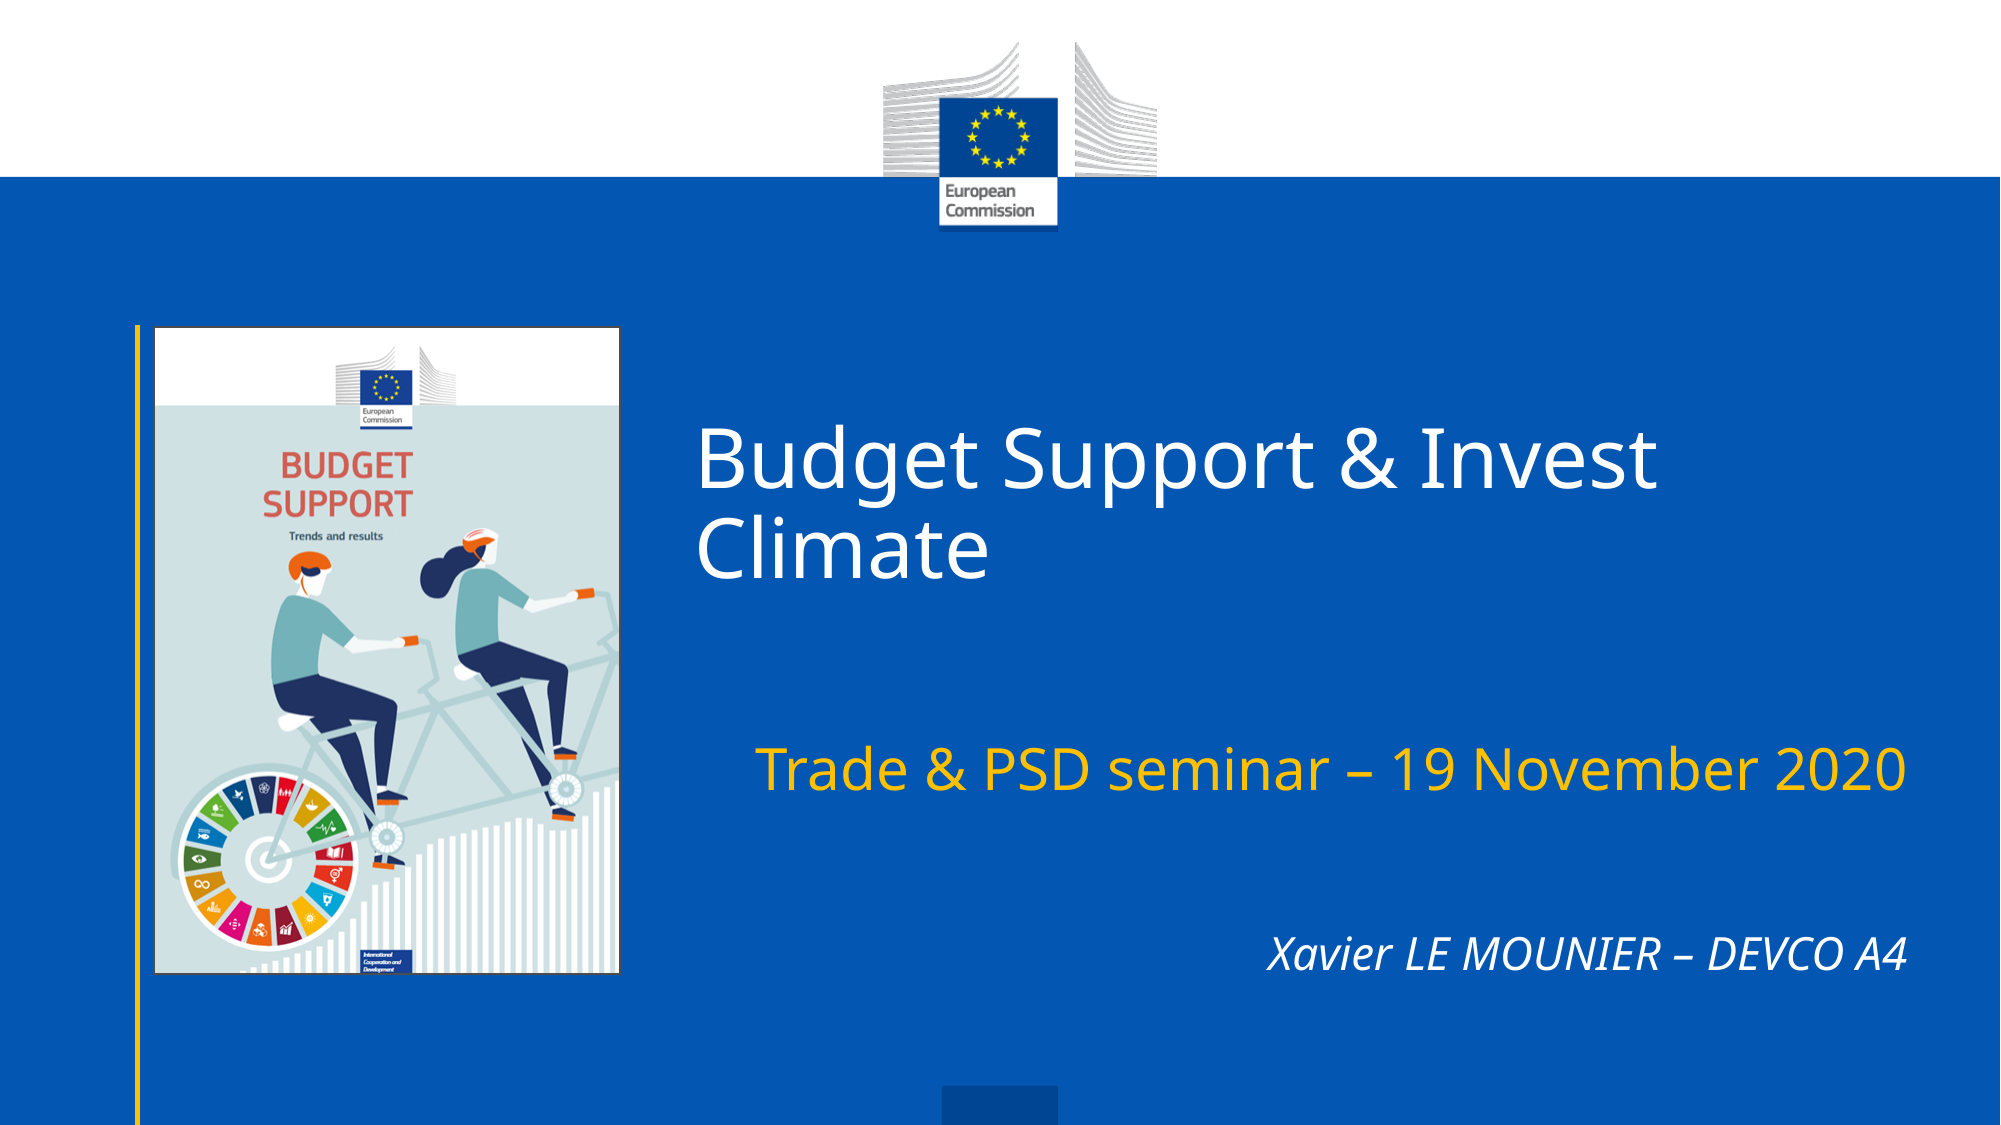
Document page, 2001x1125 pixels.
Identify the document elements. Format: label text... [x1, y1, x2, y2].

subtitle Trade & PSD seminar – 19 November 2020 [621, 724, 1923, 872]
picture [883, 42, 1157, 232]
list Xavier LE MOUNIER – DEVCO A4 [1096, 917, 1923, 1004]
title Budget Support & Invest Climate [621, 326, 1923, 680]
picture [152, 326, 621, 975]
